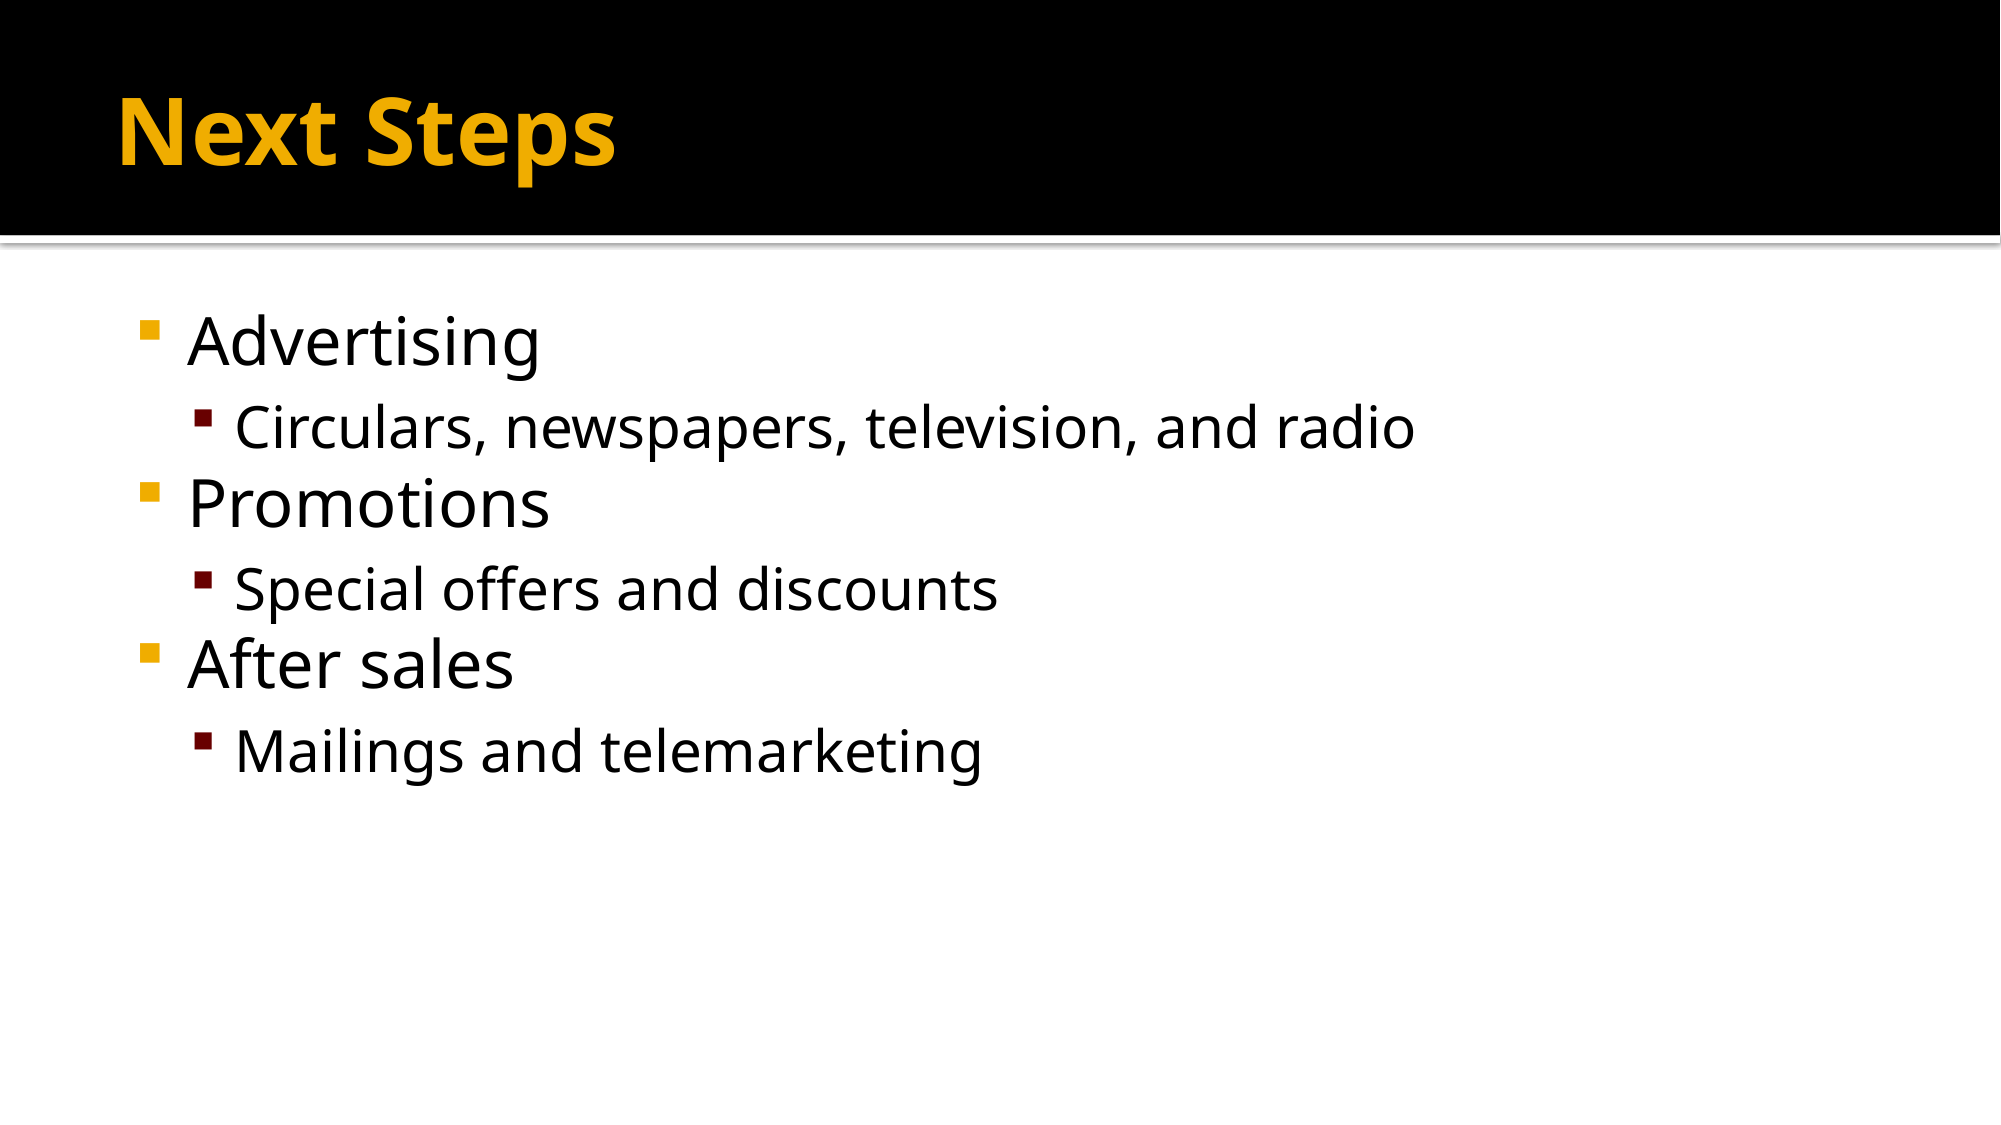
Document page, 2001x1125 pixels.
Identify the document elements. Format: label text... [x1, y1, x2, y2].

list Advertising Circulars, newspapers, television, and radio Promotions Special offers and discounts After sales Mailings and telemarketing [99, 291, 1900, 1050]
title Next Steps [99, 25, 1900, 231]
